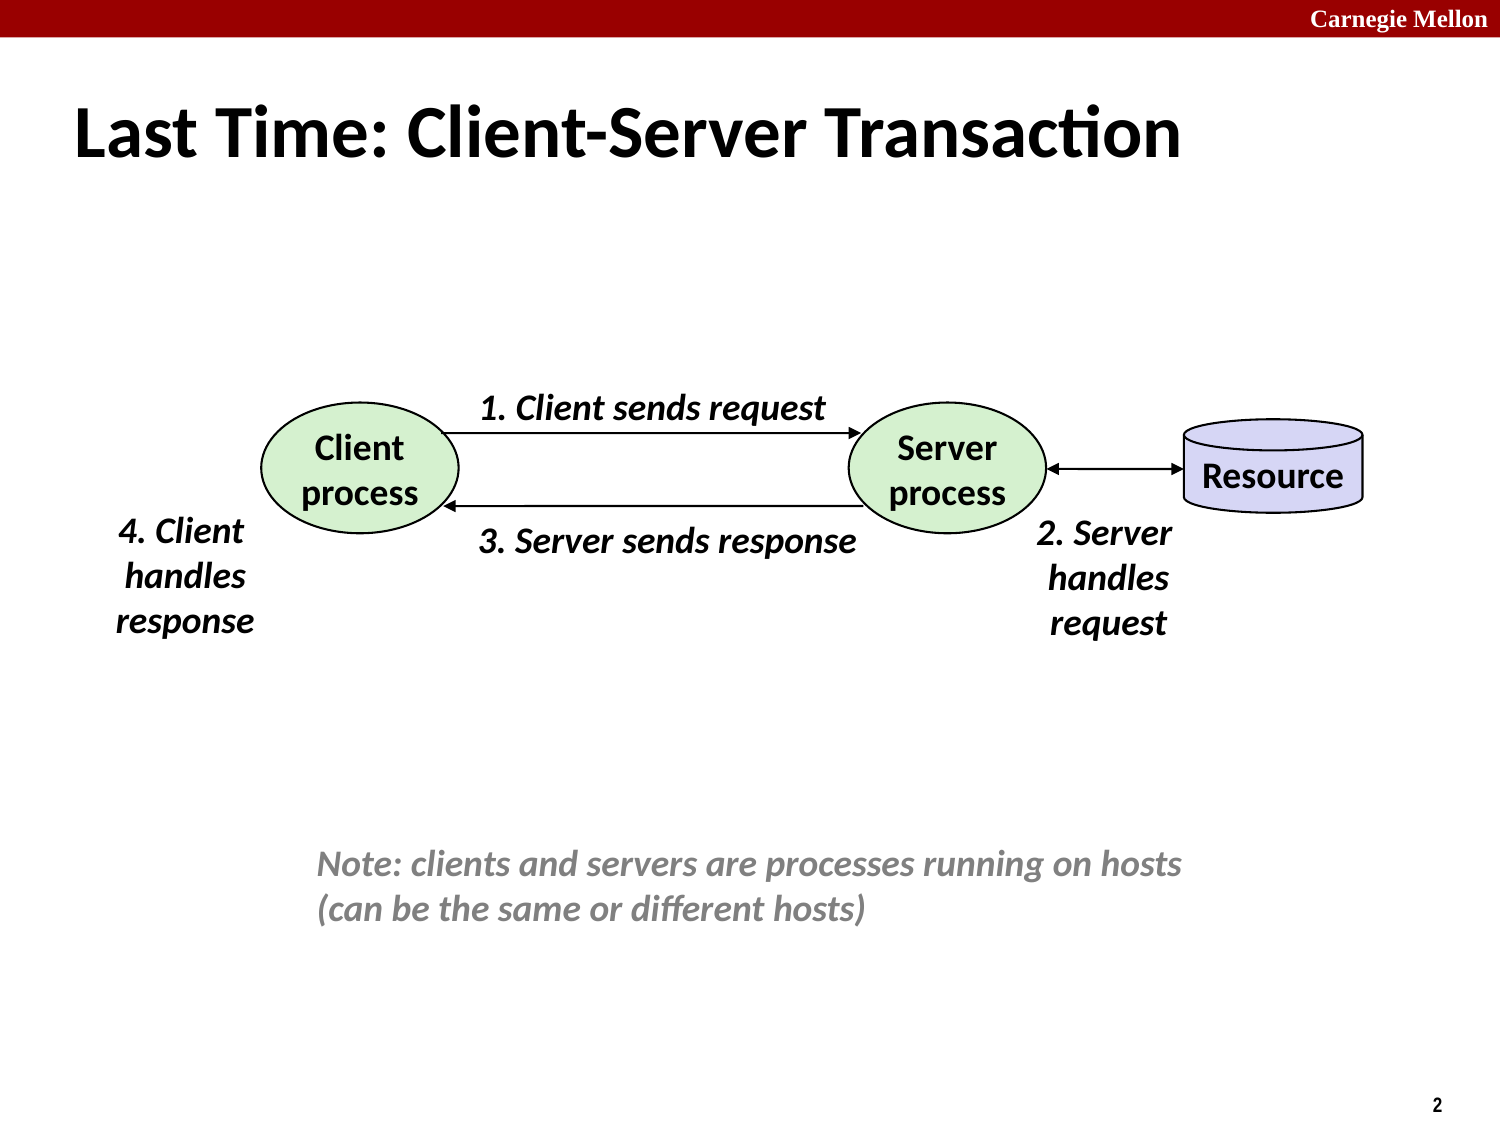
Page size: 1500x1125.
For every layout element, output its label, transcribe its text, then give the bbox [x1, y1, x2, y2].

text_box 1. Client sends request [463, 375, 842, 436]
text_box 3. Server sends response [462, 508, 873, 569]
text_box Client process [261, 402, 459, 534]
text_box [443, 499, 864, 513]
text_box Server process [848, 402, 1047, 534]
text_box 2. Server handles request [1021, 500, 1196, 651]
text_box [842, 426, 862, 440]
text_box Resource [1183, 419, 1363, 513]
title Last Time: Client-Server Transaction [59, 80, 1235, 176]
text_box 4. Client handles response [100, 499, 270, 649]
text_box Note: clients and servers are processes running on hosts (can be the same or different hosts) [301, 831, 1207, 937]
text_box [1046, 462, 1183, 476]
